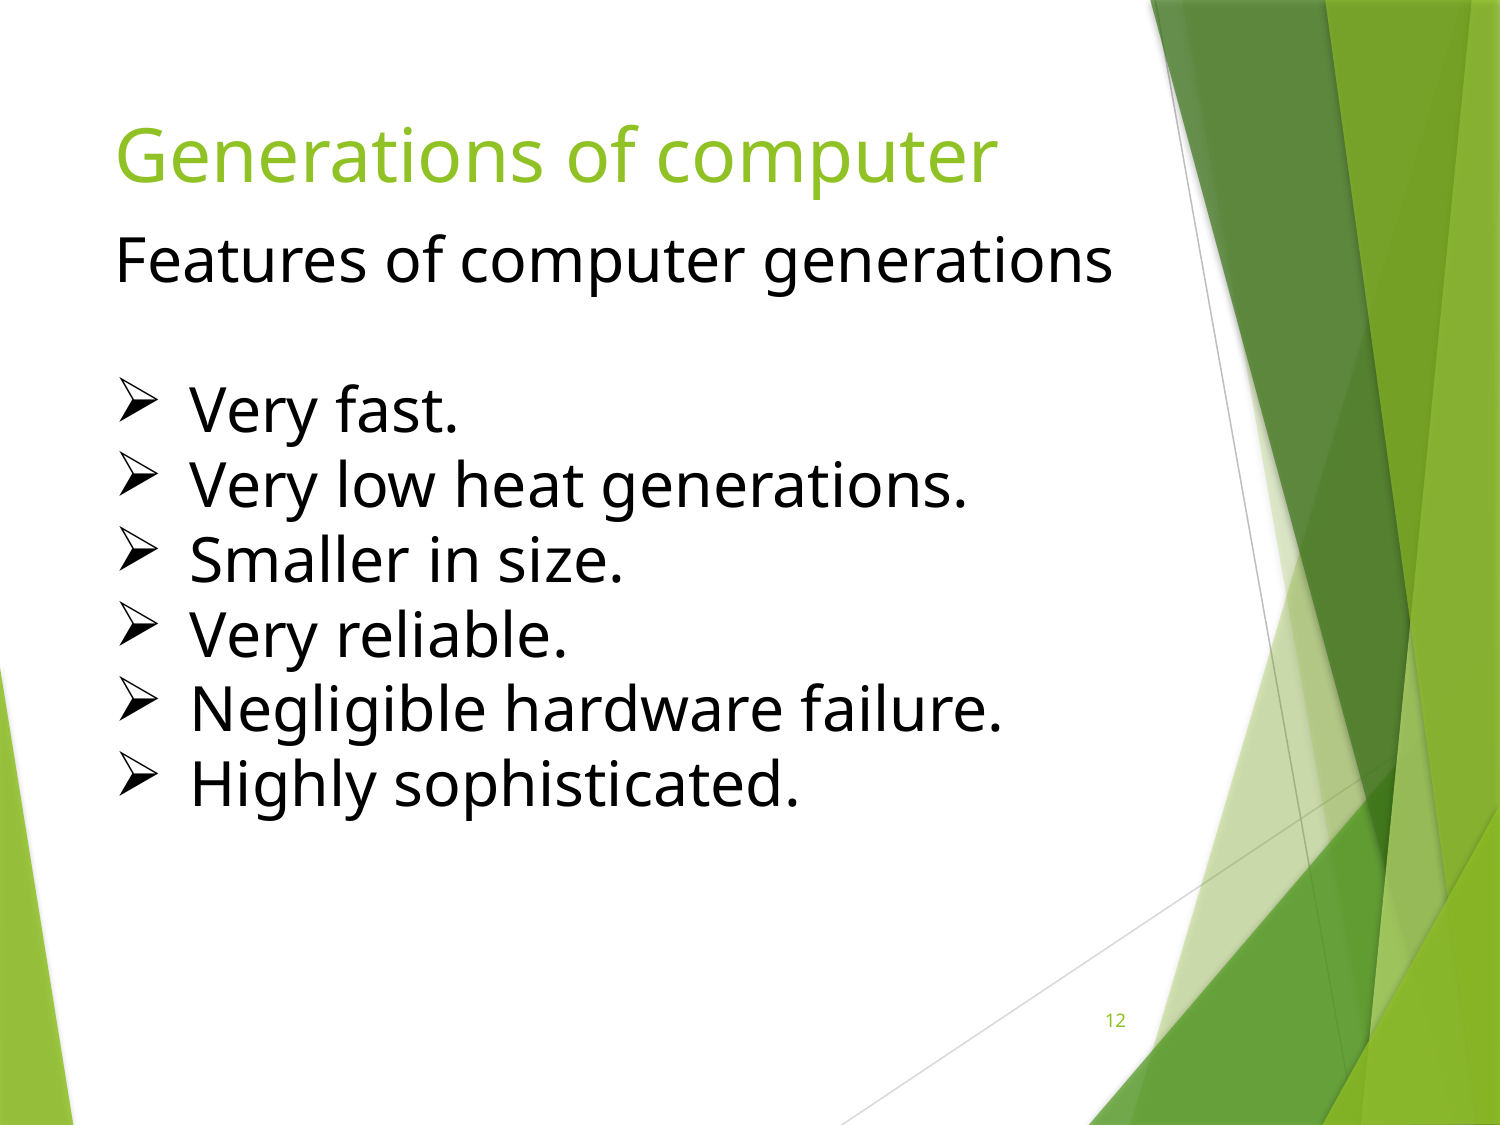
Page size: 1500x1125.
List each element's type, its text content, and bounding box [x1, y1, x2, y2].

text_box Features of computer generations Very fast. Very low heat generations. Smaller in size. Very reliable. Negligible hardware failure. Highly sophisticated. [99, 212, 1483, 827]
title Generations of computer [99, 99, 1142, 212]
slide_number 12 [1057, 991, 1142, 1051]
